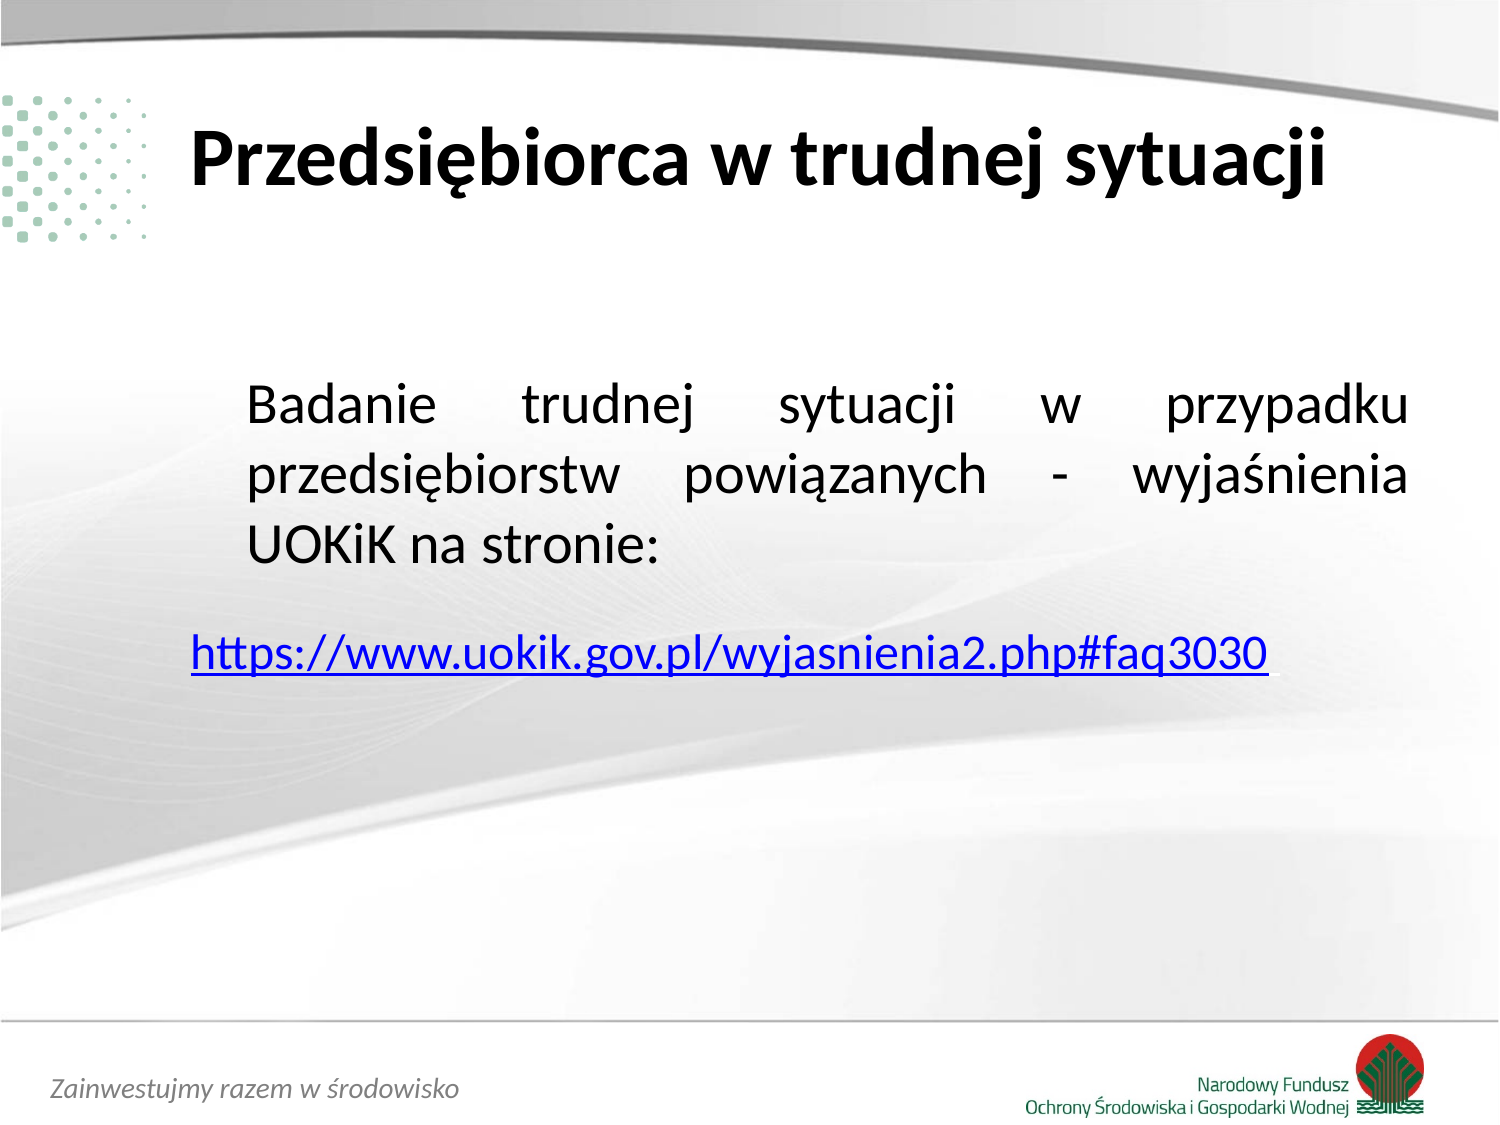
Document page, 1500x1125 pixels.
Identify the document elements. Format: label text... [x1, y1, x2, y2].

text_box Badanie trudnej sytuacji w przypadku przedsiębiorstw powiązanych - wyjaśnienia UOKiK na stronie: https://www.uokik.gov.pl/wyjasnienia2.php#faq3030 [175, 262, 1425, 1005]
picture [0, 0, 1499, 1023]
picture [1026, 1034, 1424, 1118]
text_box Przedsiębiorca w trudnej sytuacji [175, 58, 1425, 246]
